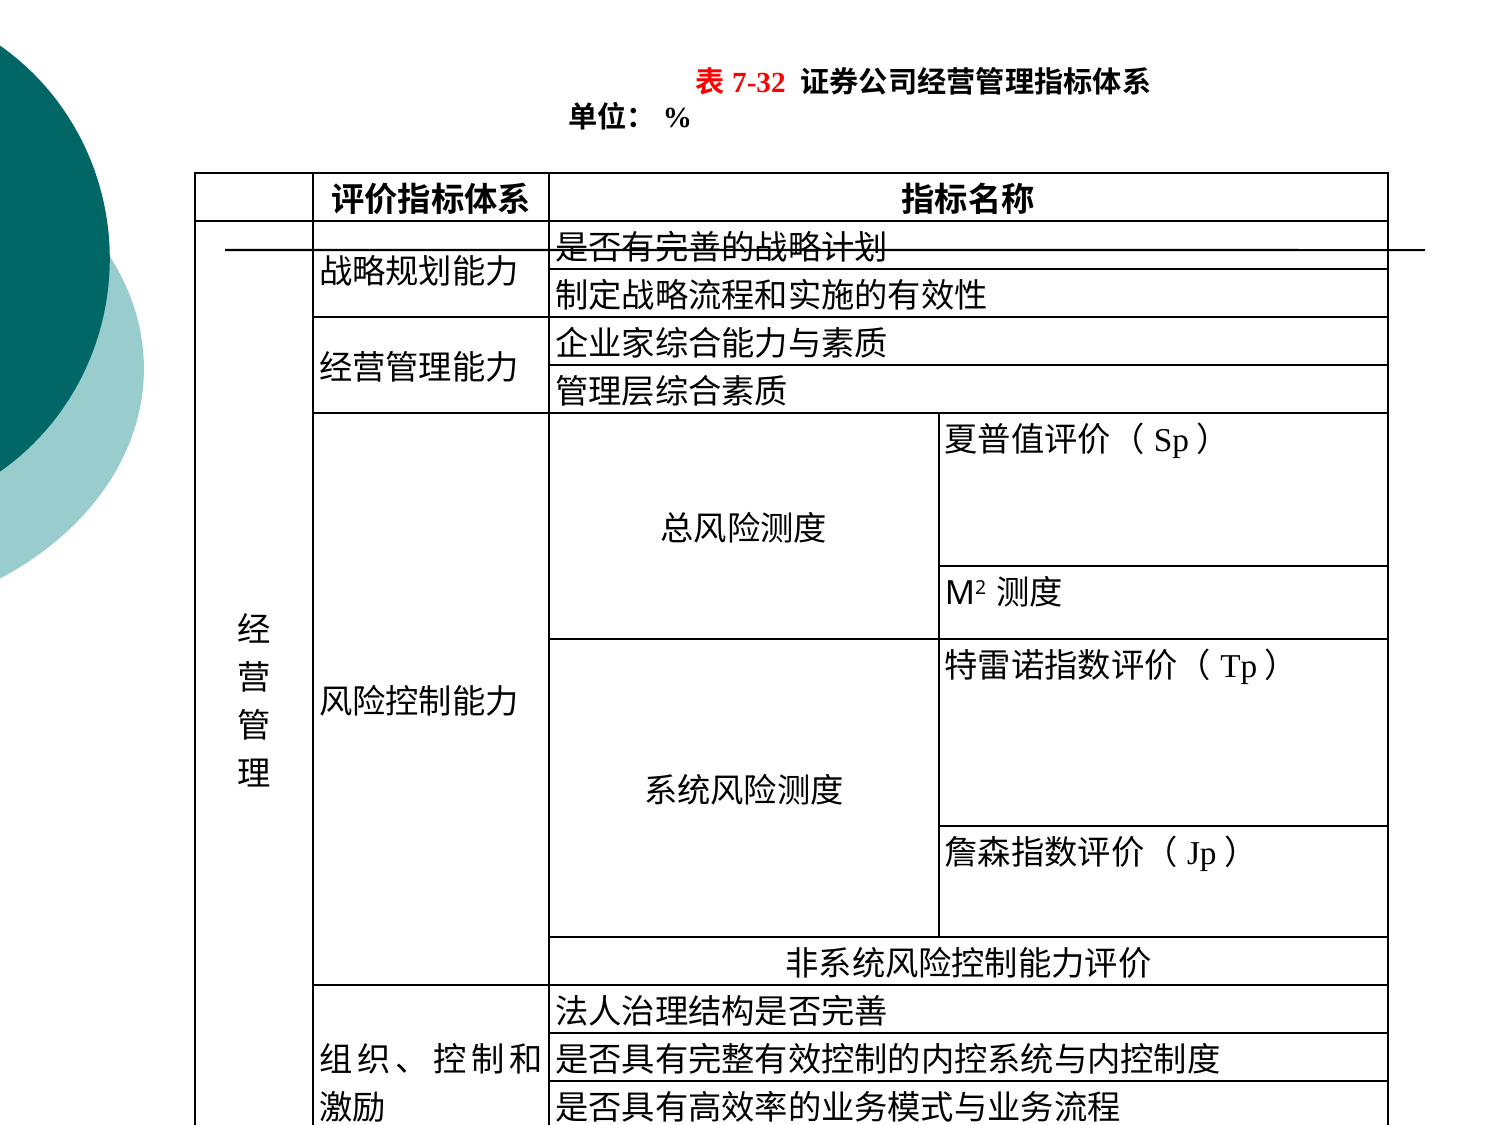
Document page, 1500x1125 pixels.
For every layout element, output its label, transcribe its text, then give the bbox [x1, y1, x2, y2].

table_cell 经 营 管 理 [196, 222, 312, 1125]
table_cell 总风险测度 [550, 414, 938, 638]
table_cell 是否有完善的战略计划 [550, 222, 1387, 268]
table_header [196, 174, 312, 220]
table_header 指标名称 [550, 174, 1387, 220]
text_box 表7-32 证券公司经营管理指标体系 单位：% [472, 73, 1224, 123]
table_cell 是否具有高效率的业务模式与业务流程 [550, 1082, 1387, 1125]
table_cell 夏普值评价（Sp） [940, 414, 1387, 565]
table_cell 系统风险测度 [550, 640, 938, 936]
table_cell 企业家综合能力与素质 [550, 318, 1387, 364]
table_cell 制定战略流程和实施的有效性 [550, 270, 1387, 316]
table_cell 是否具有完整有效控制的内控系统与内控制度 [550, 1034, 1387, 1080]
table_cell 组织、控制和激励 [314, 986, 548, 1125]
table_cell M2 测度 [940, 567, 1387, 638]
table_cell 非系统风险控制能力评价 [550, 938, 1387, 984]
table_cell 经营管理能力 [314, 318, 548, 412]
table_cell 法人治理结构是否完善 [550, 986, 1387, 1032]
table_cell 特雷诺指数评价（Tp） [940, 640, 1387, 825]
table_cell 战略规划能力 [314, 222, 548, 316]
table_cell 风险控制能力 [314, 414, 548, 984]
table_header 评价指标体系 [314, 174, 548, 220]
table_cell 詹森指数评价（Jp） [940, 827, 1387, 936]
table_cell 管理层综合素质 [550, 366, 1387, 412]
